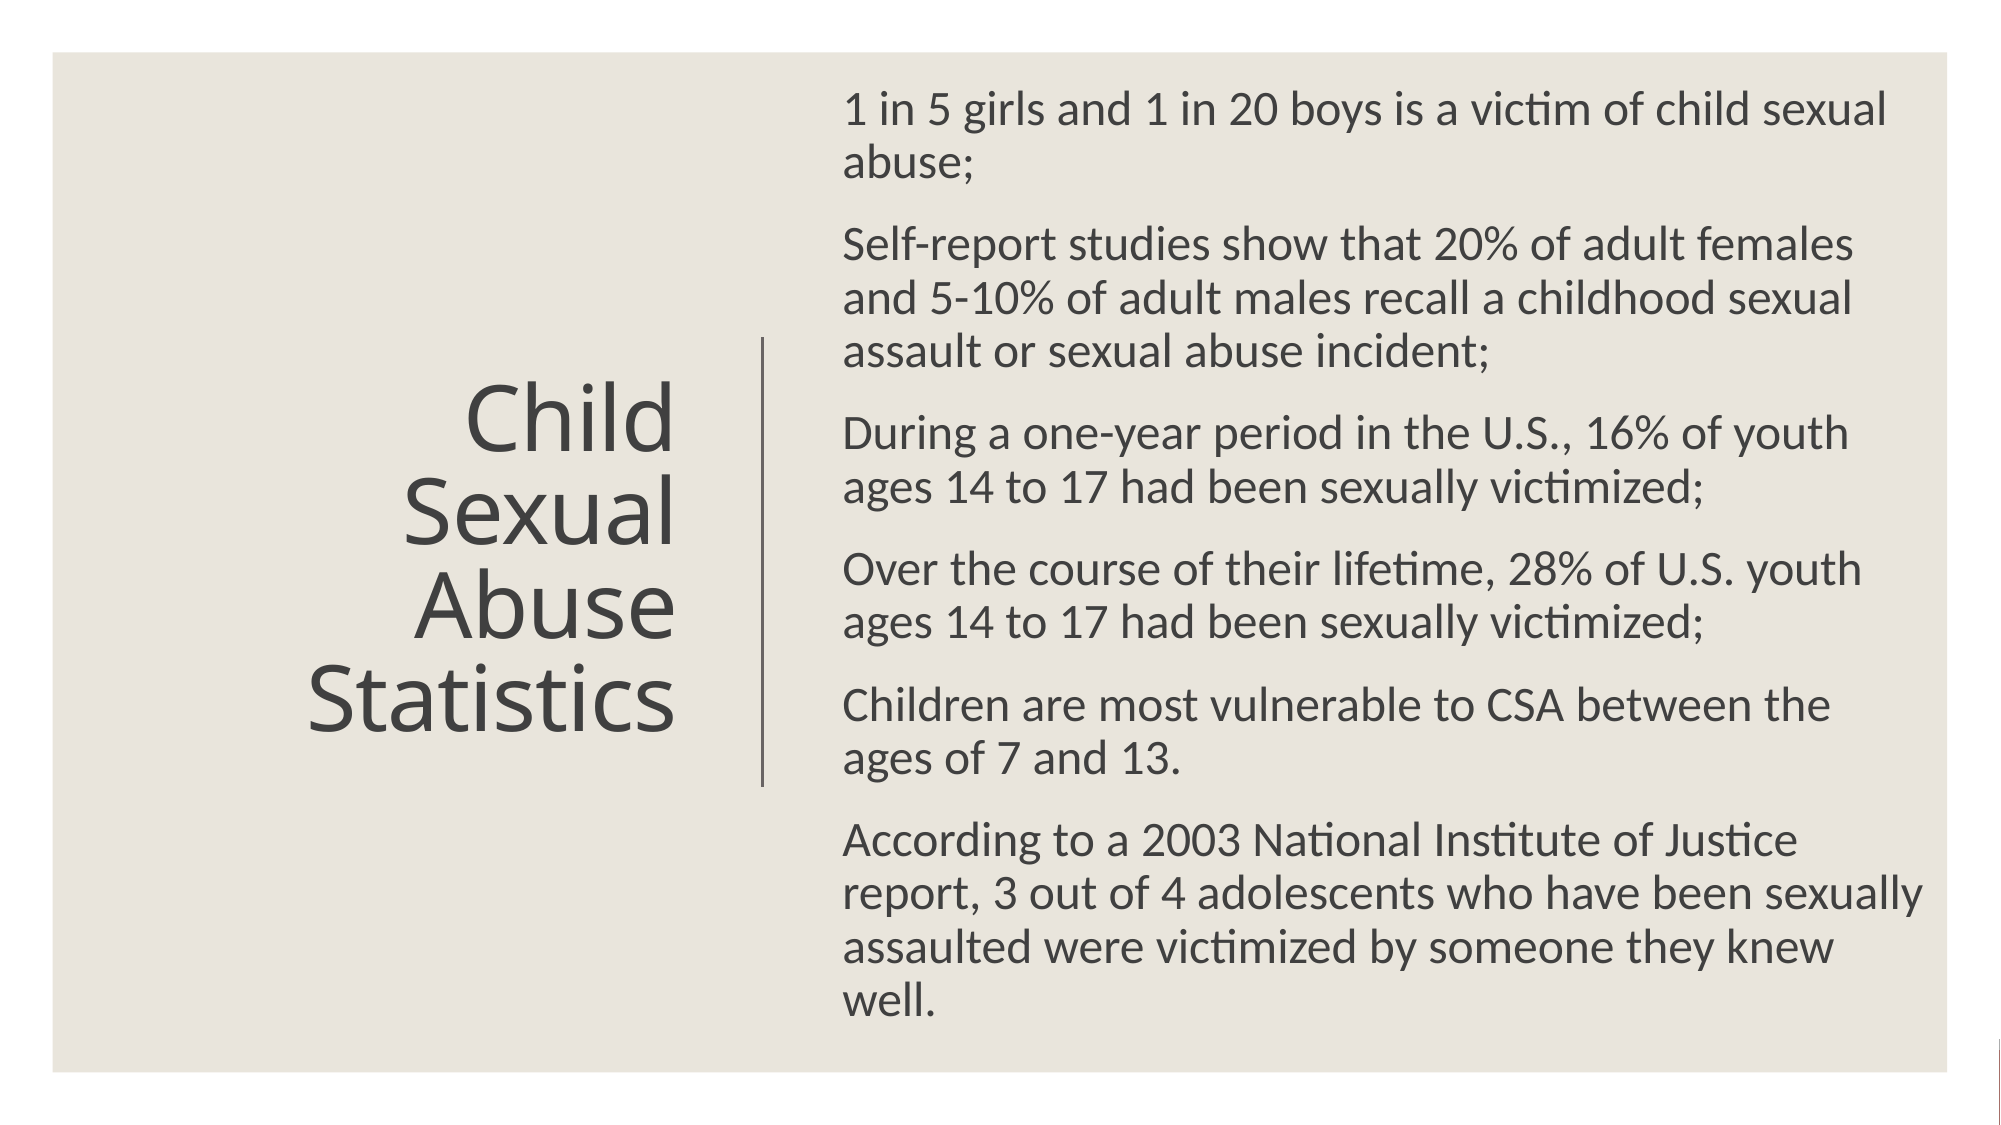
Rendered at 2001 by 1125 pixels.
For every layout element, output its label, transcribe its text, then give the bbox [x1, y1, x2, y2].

text_box [0, 0, 2000, 1125]
text_box [51, 51, 1948, 1074]
title Child Sexual Abuse Statistics [158, 158, 693, 969]
list 1 in 5 girls and 1 in 20 boys is a victim of child sexual abuse; Self-report studies show that 20% of adult females and 5-10% of adult males recall a childhood sexual assault or sexual abuse incident; During a one-year period in the U.S., 16% of youth ages 14 to 17 had been sexually victimized; Over the course of their lifetime, 28% of U.S. youth ages 14 to 17 had been sexually victimized; Children are most vulnerable to CSA between the ages of 7 and 13. According to a 2003 National Institute of Justice report, 3 out of 4 adolescents who have been sexually assaulted were victimized by someone they knew well. [842, 75, 1925, 1038]
